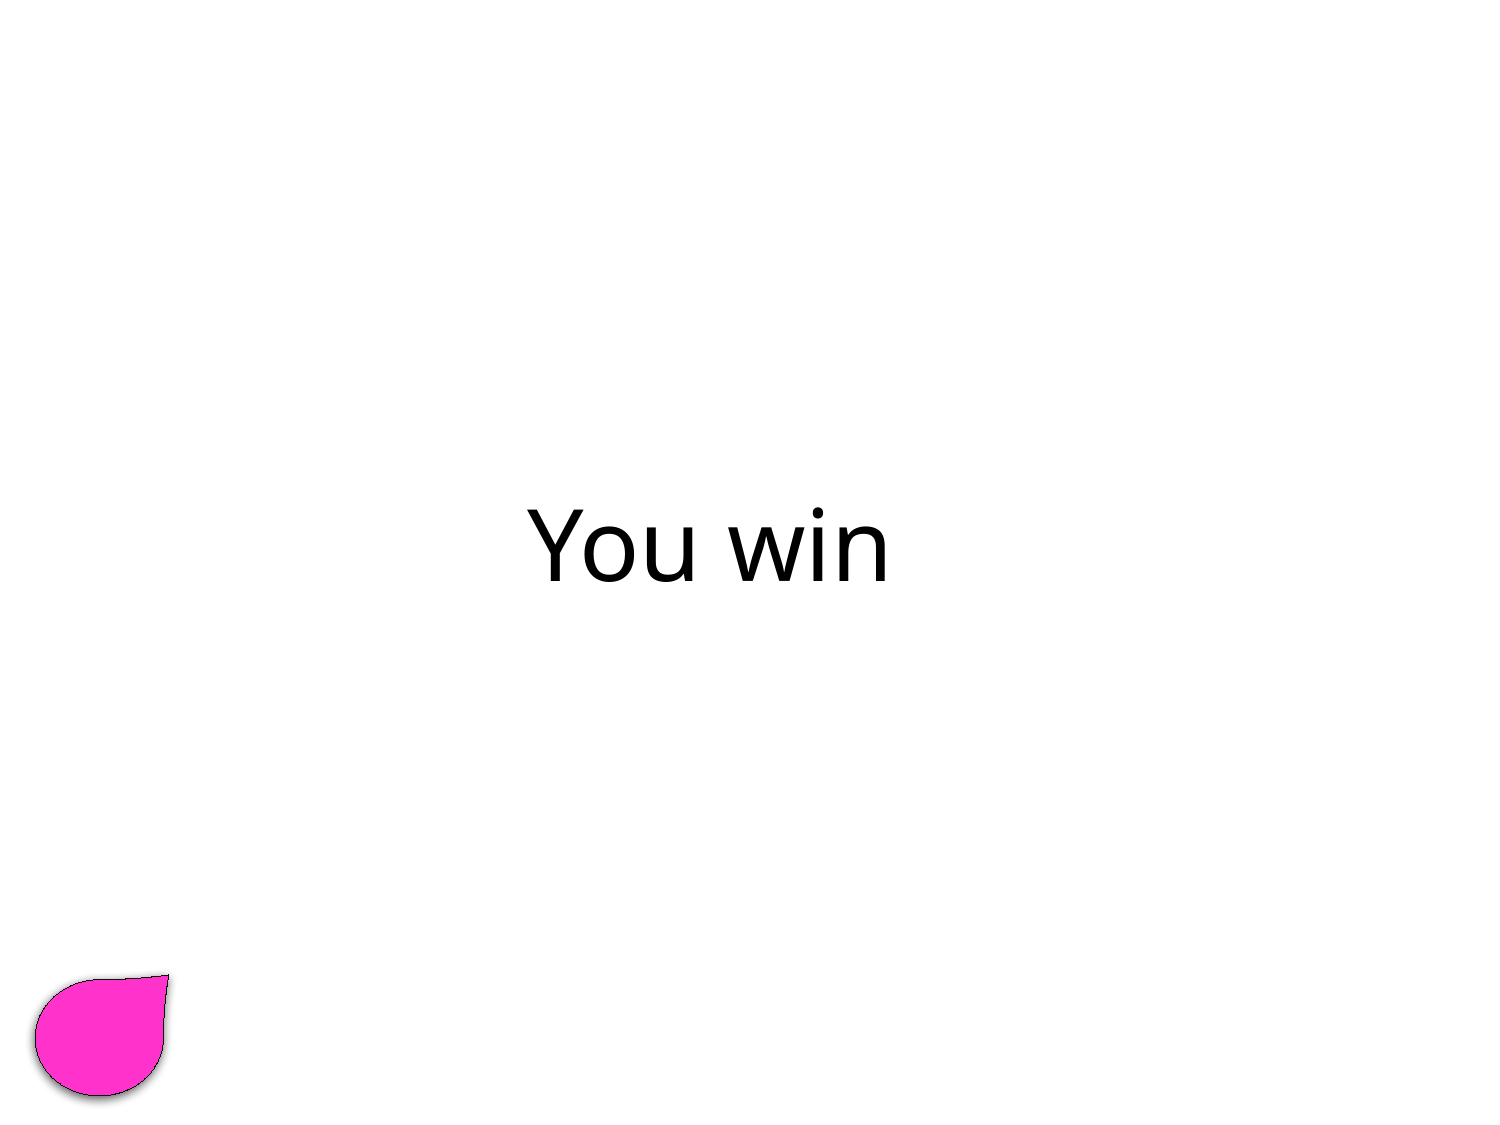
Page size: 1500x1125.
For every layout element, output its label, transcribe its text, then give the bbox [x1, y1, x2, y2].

text_box [35, 974, 169, 1096]
text_box You win [513, 474, 1259, 610]
